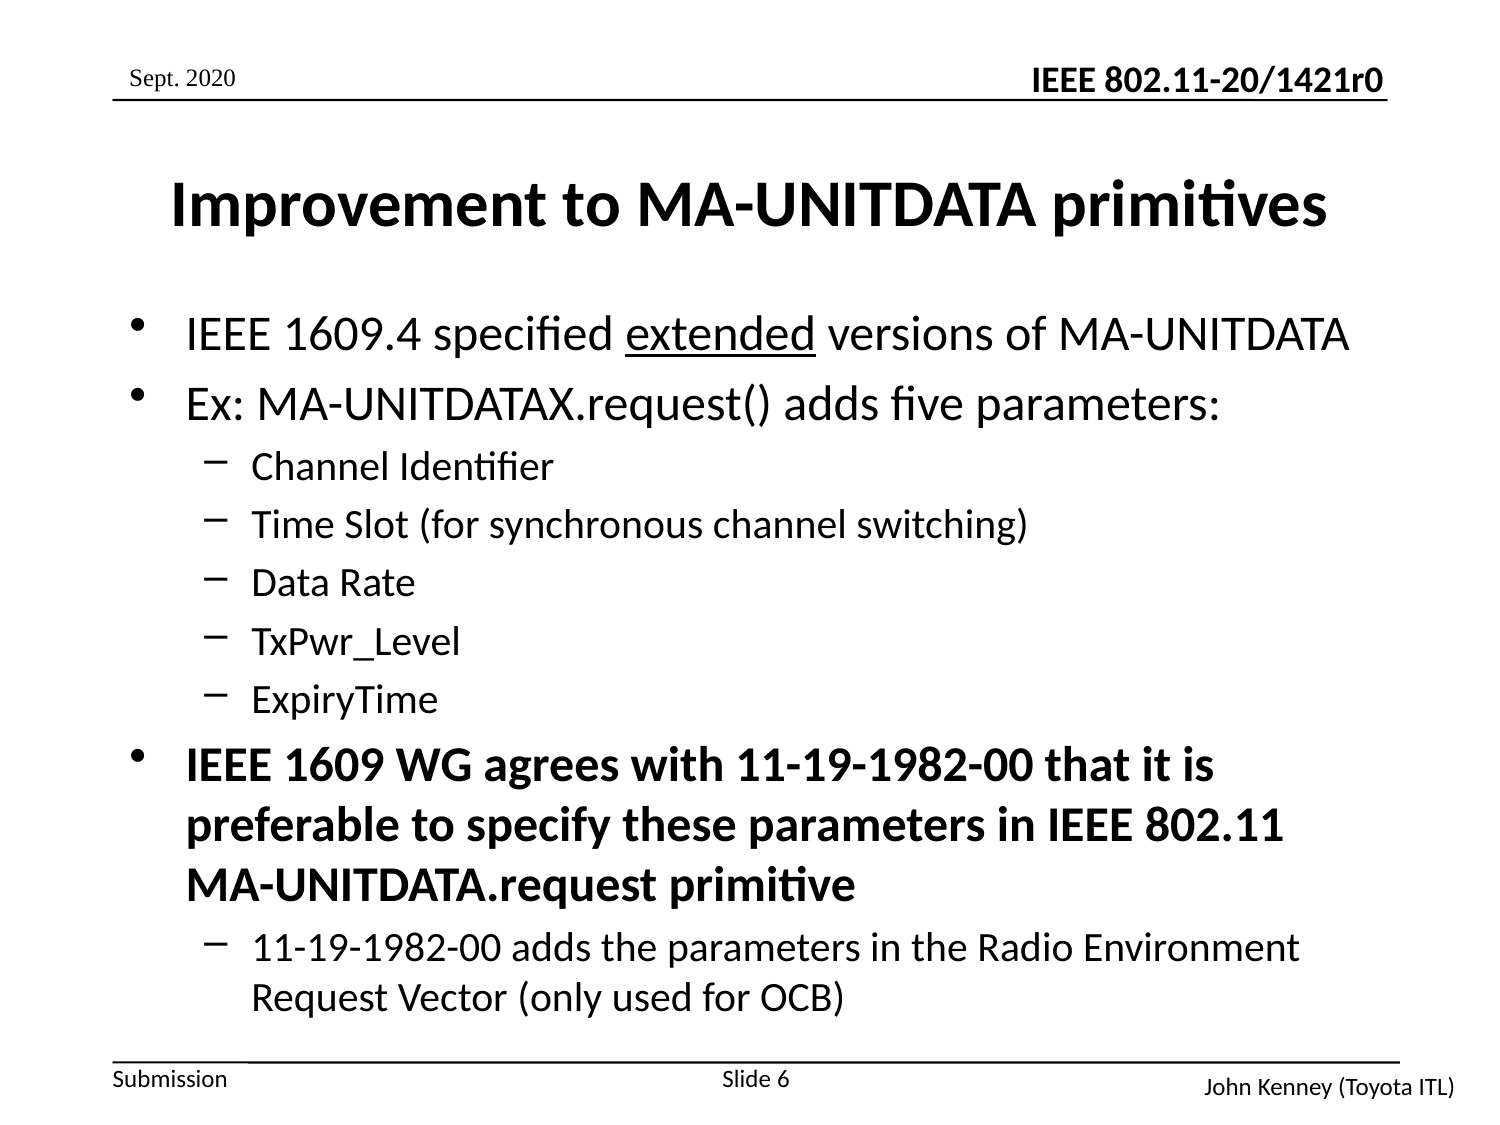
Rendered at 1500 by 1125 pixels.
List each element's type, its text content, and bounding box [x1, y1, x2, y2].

list IEEE 1609.4 specified extended versions of MA-UNITDATA Ex: MA-UNITDATAX.request() adds five parameters: Channel Identifier Time Slot (for synchronous channel switching) Data Rate TxPwr_Level ExpiryTime IEEE 1609 WG agrees with 11-19-1982-00 that it is preferable to specify these parameters in IEEE 802.11 MA-UNITDATA.request primitive 11-19-1982-00 adds the parameters in the Radio Environment Request Vector (only used for OCB) [114, 292, 1390, 875]
footer John Kenney (Toyota ITL) [1199, 1070, 1456, 1101]
title Improvement to MA-UNITDATA primitives [112, 112, 1388, 288]
slide_number Slide 6 [713, 1061, 799, 1093]
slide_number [114, 54, 269, 100]
